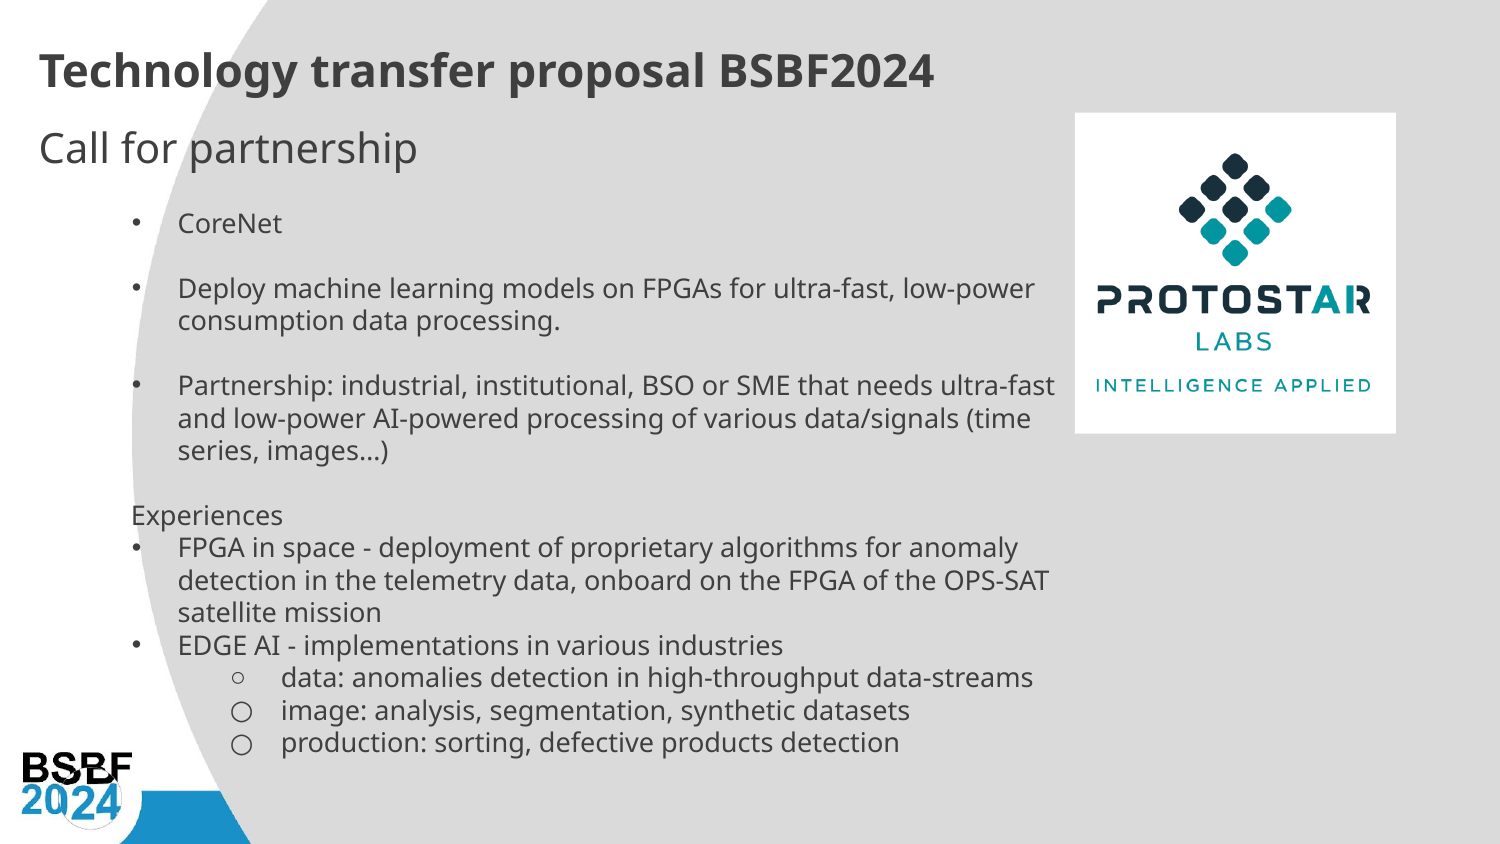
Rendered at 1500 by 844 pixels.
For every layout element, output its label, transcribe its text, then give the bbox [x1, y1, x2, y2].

picture [0, 0, 1500, 844]
text_box CoreNet Deploy machine learning models on FPGAs for ultra-fast, low-power consumption data processing. Partnership: industrial, institutional, BSO or SME that needs ultra-fast and low-power AI-powered processing of various data/signals (time series, images…) Experiences FPGA in space - deployment of proprietary algorithms for anomaly detection in the telemetry data, onboard on the FPGA of the OPS-SAT satellite mission EDGE AI - implementations in various industries data: anomalies detection in high-throughput data-streams image: analysis, segmentation, synthetic datasets production: sorting, defective products detection [115, 198, 1075, 799]
text_box [1074, 112, 1396, 434]
text_box Technology transfer proposal BSBF2024 Call for partnership [23, 34, 1065, 179]
